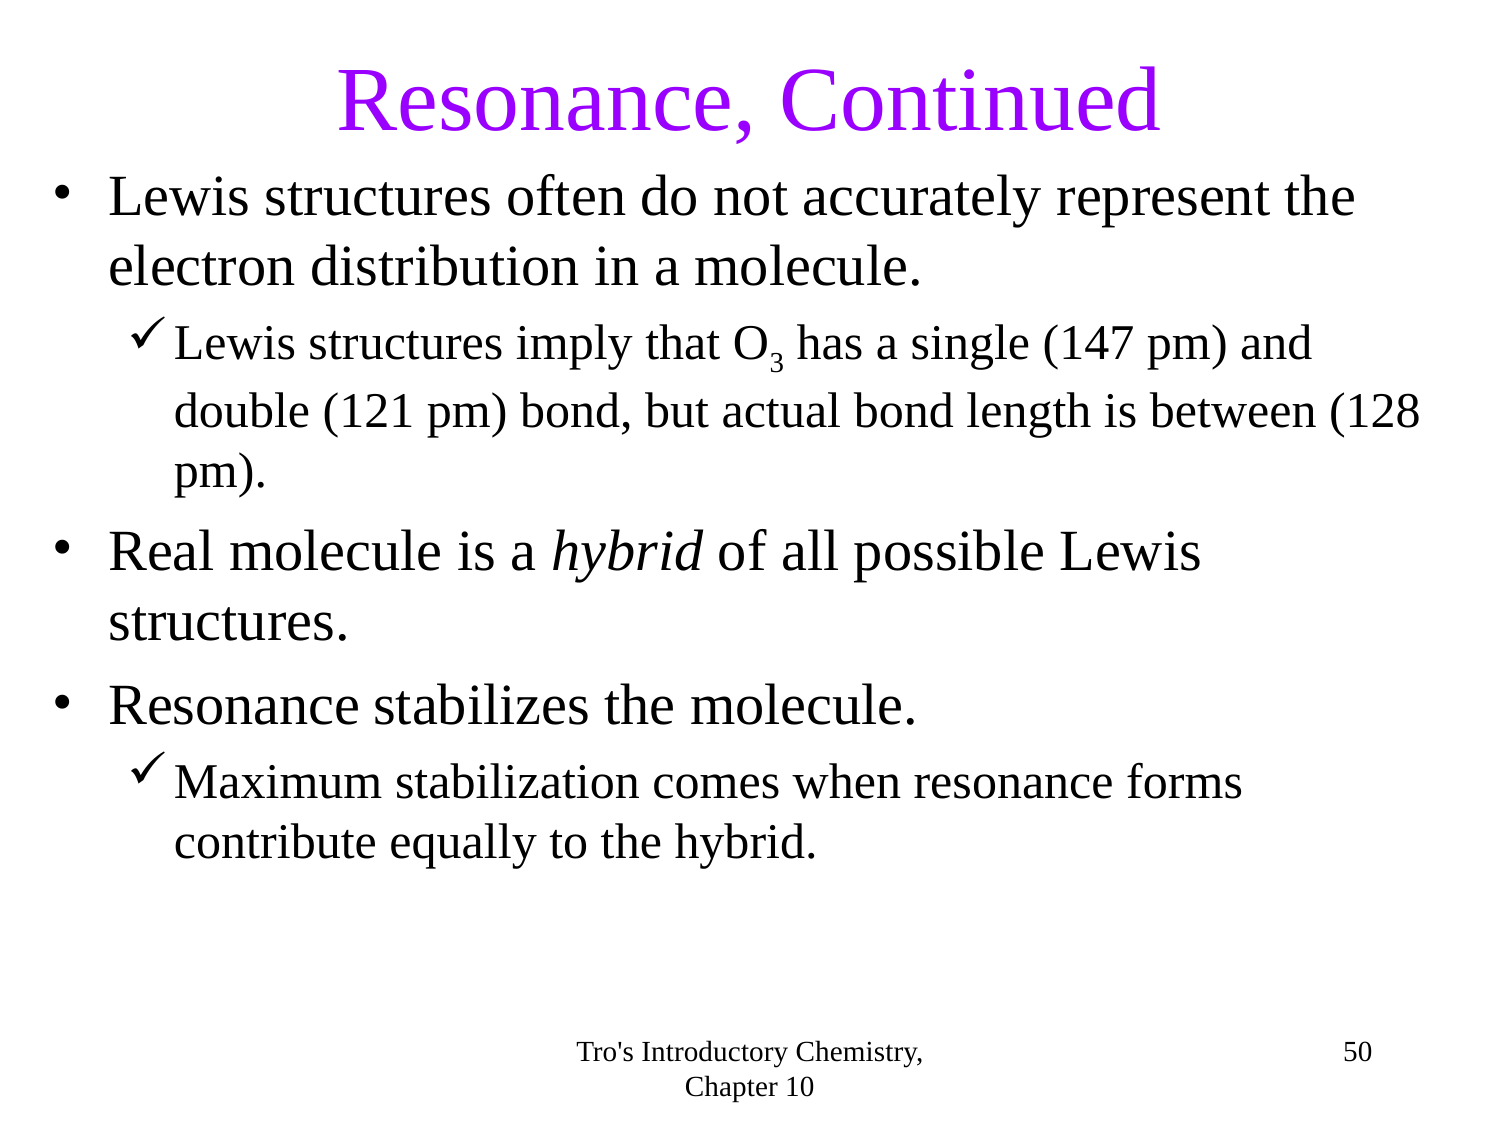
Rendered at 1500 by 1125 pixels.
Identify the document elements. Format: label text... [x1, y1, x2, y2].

text_box Tro's Introductory Chemistry, Chapter 10 [549, 1072, 950, 1100]
text_box Lewis structures often do not accurately represent the electron distribution in a molecule. Lewis structures imply that O3 has a single (147 pm) and double (121 pm) bond, but actual bond length is between (128 pm). Real molecule is a hybrid of all possible Lewis structures. Resonance stabilizes the molecule. Maximum stabilization comes when resonance forms contribute equally to the hybrid. [37, 149, 1463, 888]
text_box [299, 862, 1182, 1063]
text_box Resonance, Continued [112, 37, 1388, 149]
text_box <number> [1074, 1024, 1388, 1100]
